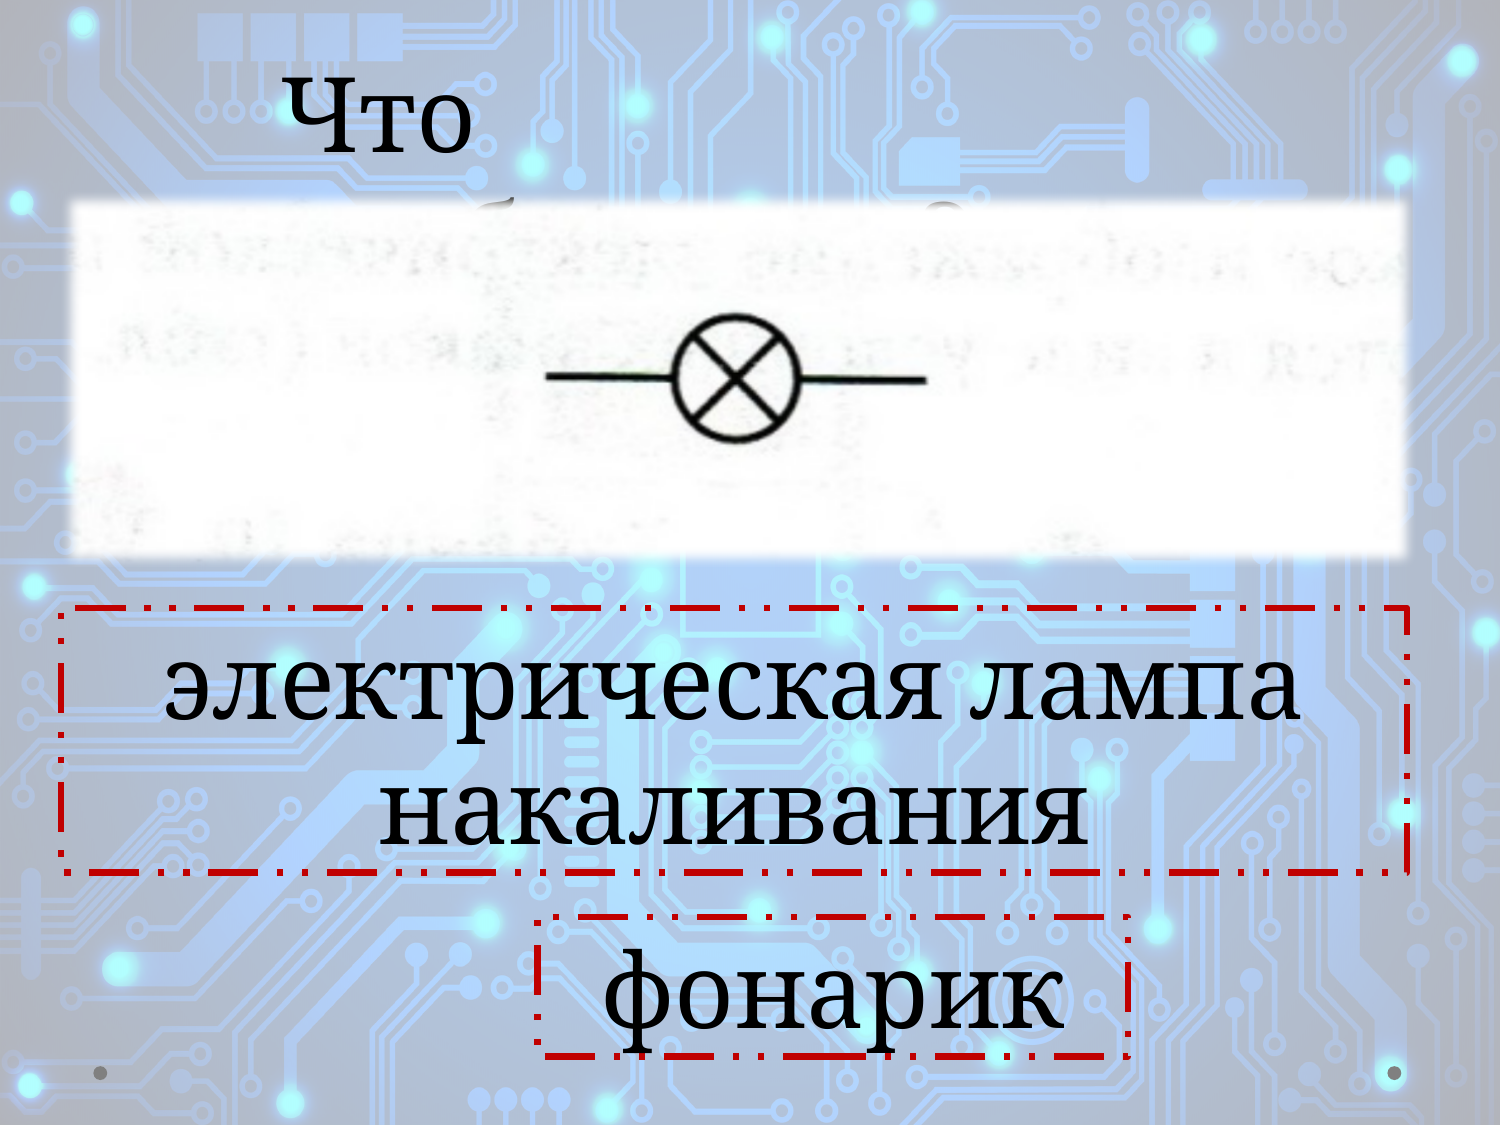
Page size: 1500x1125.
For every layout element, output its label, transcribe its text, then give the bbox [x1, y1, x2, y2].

text_box электрическая лампа накаливания [61, 607, 1407, 873]
picture [61, 190, 1416, 567]
text_box Что изображено? [265, 41, 1203, 188]
text_box фонарик [537, 916, 1128, 1057]
